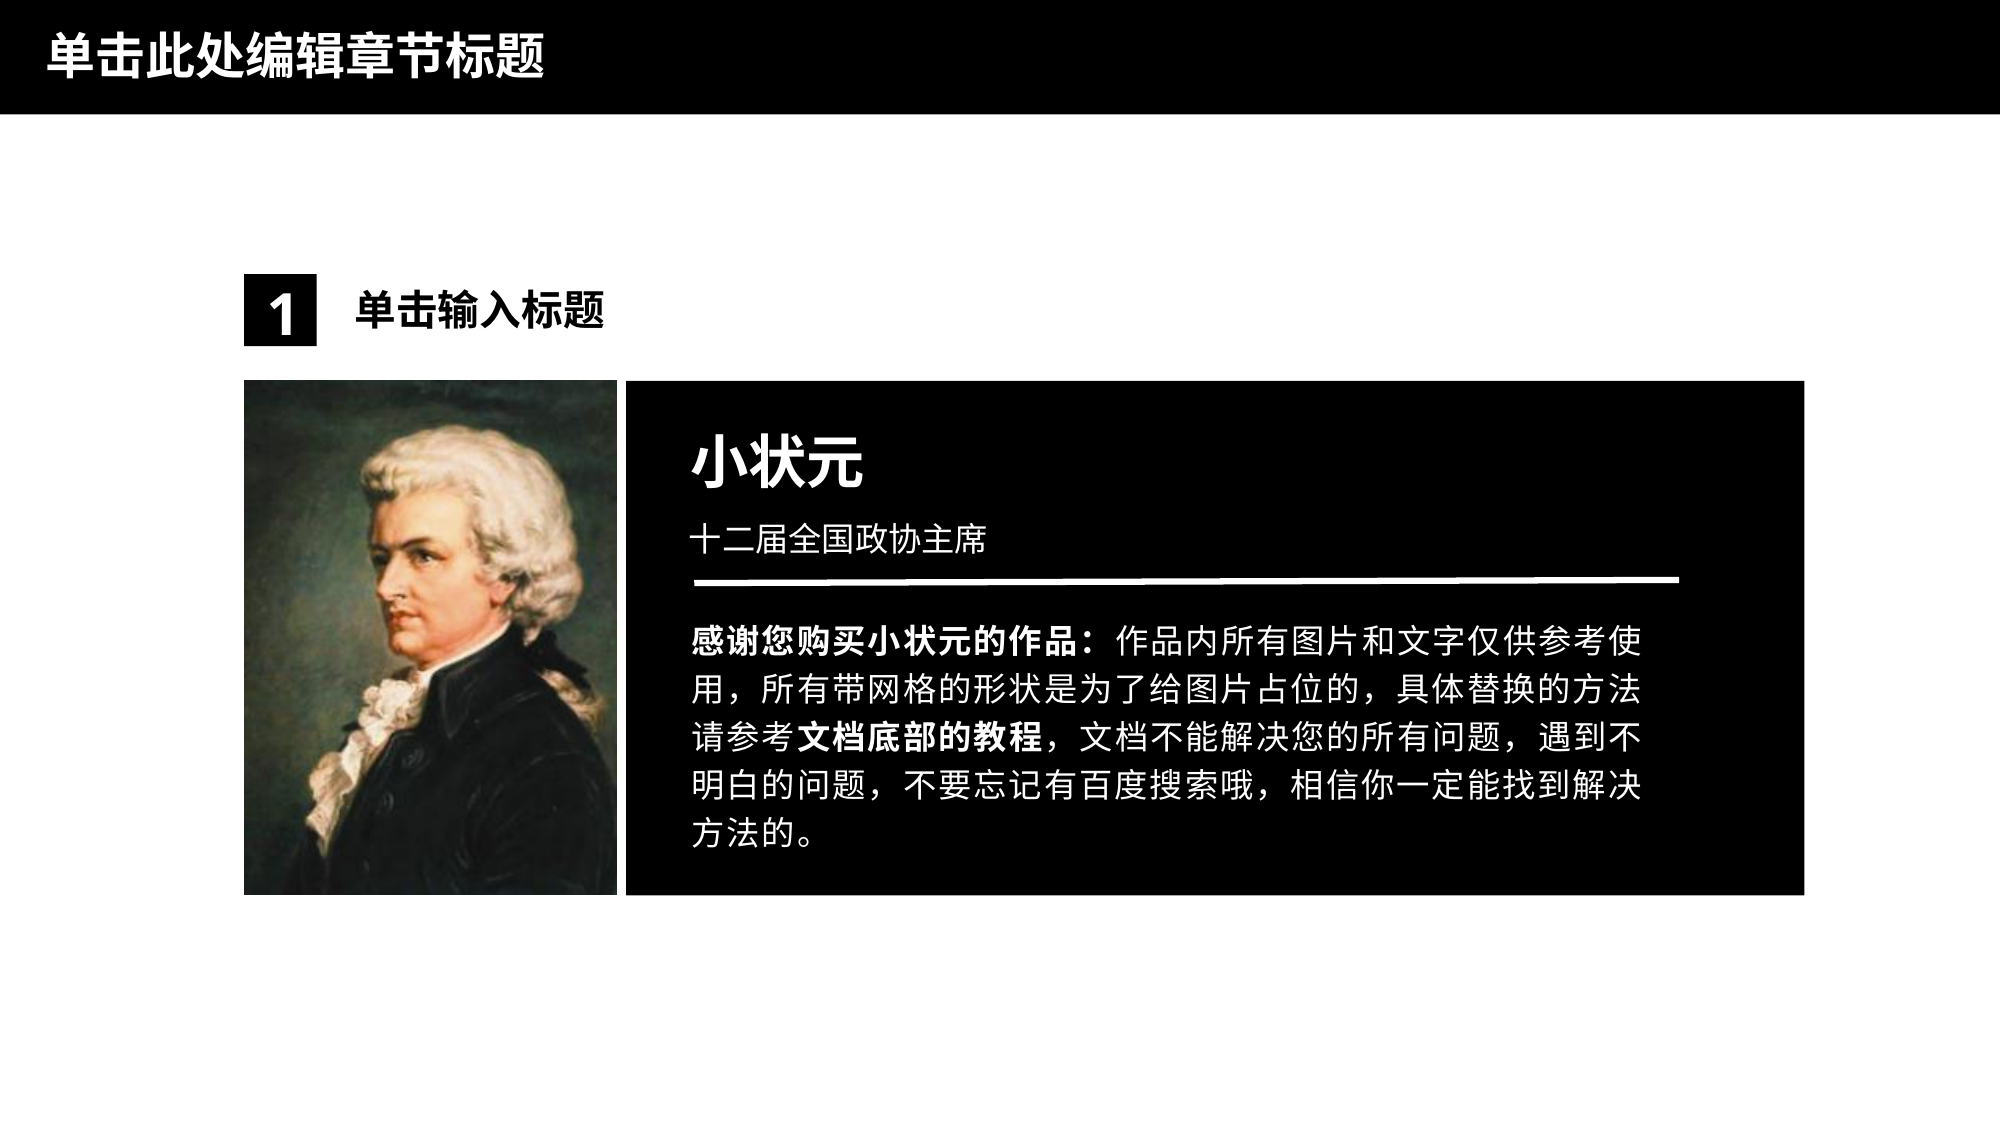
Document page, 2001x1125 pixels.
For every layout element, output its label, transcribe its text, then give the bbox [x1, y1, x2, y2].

text_box 单击此处编辑章节标题 [30, 17, 588, 93]
text_box 小状元 [675, 417, 880, 503]
text_box 单击输入标题 [339, 276, 839, 342]
text_box 感谢您购买小状元的作品：作品内所有图片和文字仅供参考使用，所有带网格的形状是为了给图片占位的，具体替换的方法请参考文档底部的教程，文档不能解决您的所有问题，遇到不明白的问题，不要忘记有百度搜索哦，相信你一定能找到解决方法的。 [679, 605, 1680, 860]
picture [244, 380, 617, 895]
text_box [625, 380, 1805, 896]
text_box [243, 273, 251, 347]
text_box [694, 579, 1680, 584]
text_box 十二届全国政协主席 [674, 511, 1004, 566]
text_box 1 [251, 269, 315, 355]
